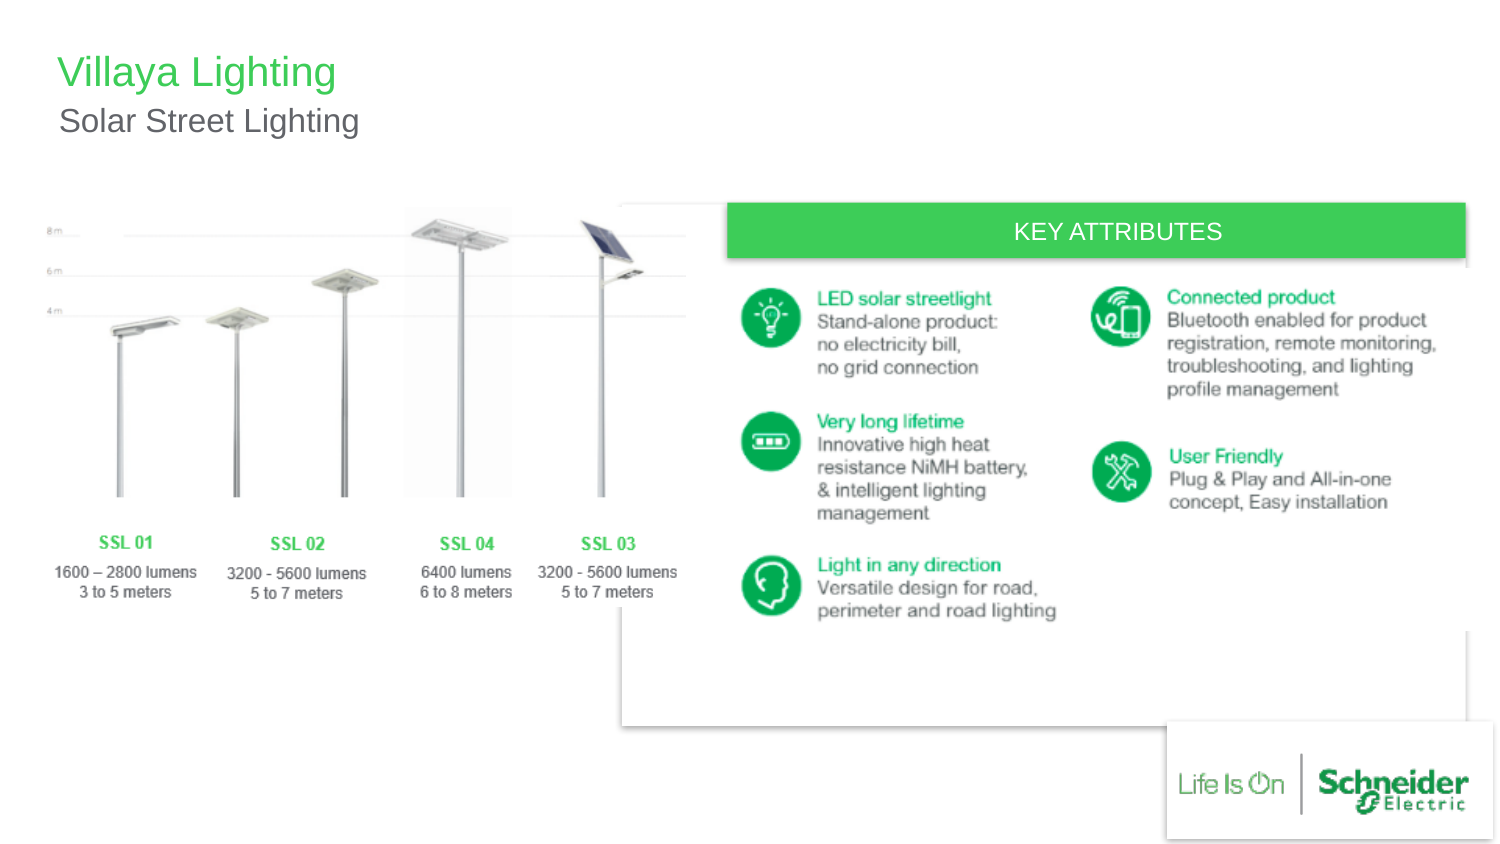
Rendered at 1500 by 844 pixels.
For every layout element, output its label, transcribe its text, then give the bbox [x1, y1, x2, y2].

picture [42, 207, 686, 608]
text_box KEY ATTRIBUTES [771, 207, 1466, 253]
picture [726, 268, 1483, 631]
text_box Solar Street Lighting [44, 91, 376, 147]
picture [1165, 740, 1483, 829]
text_box [621, 204, 1466, 727]
text_box [1166, 721, 1494, 840]
text_box [727, 202, 1466, 259]
title Villaya Lighting [42, 37, 1459, 194]
